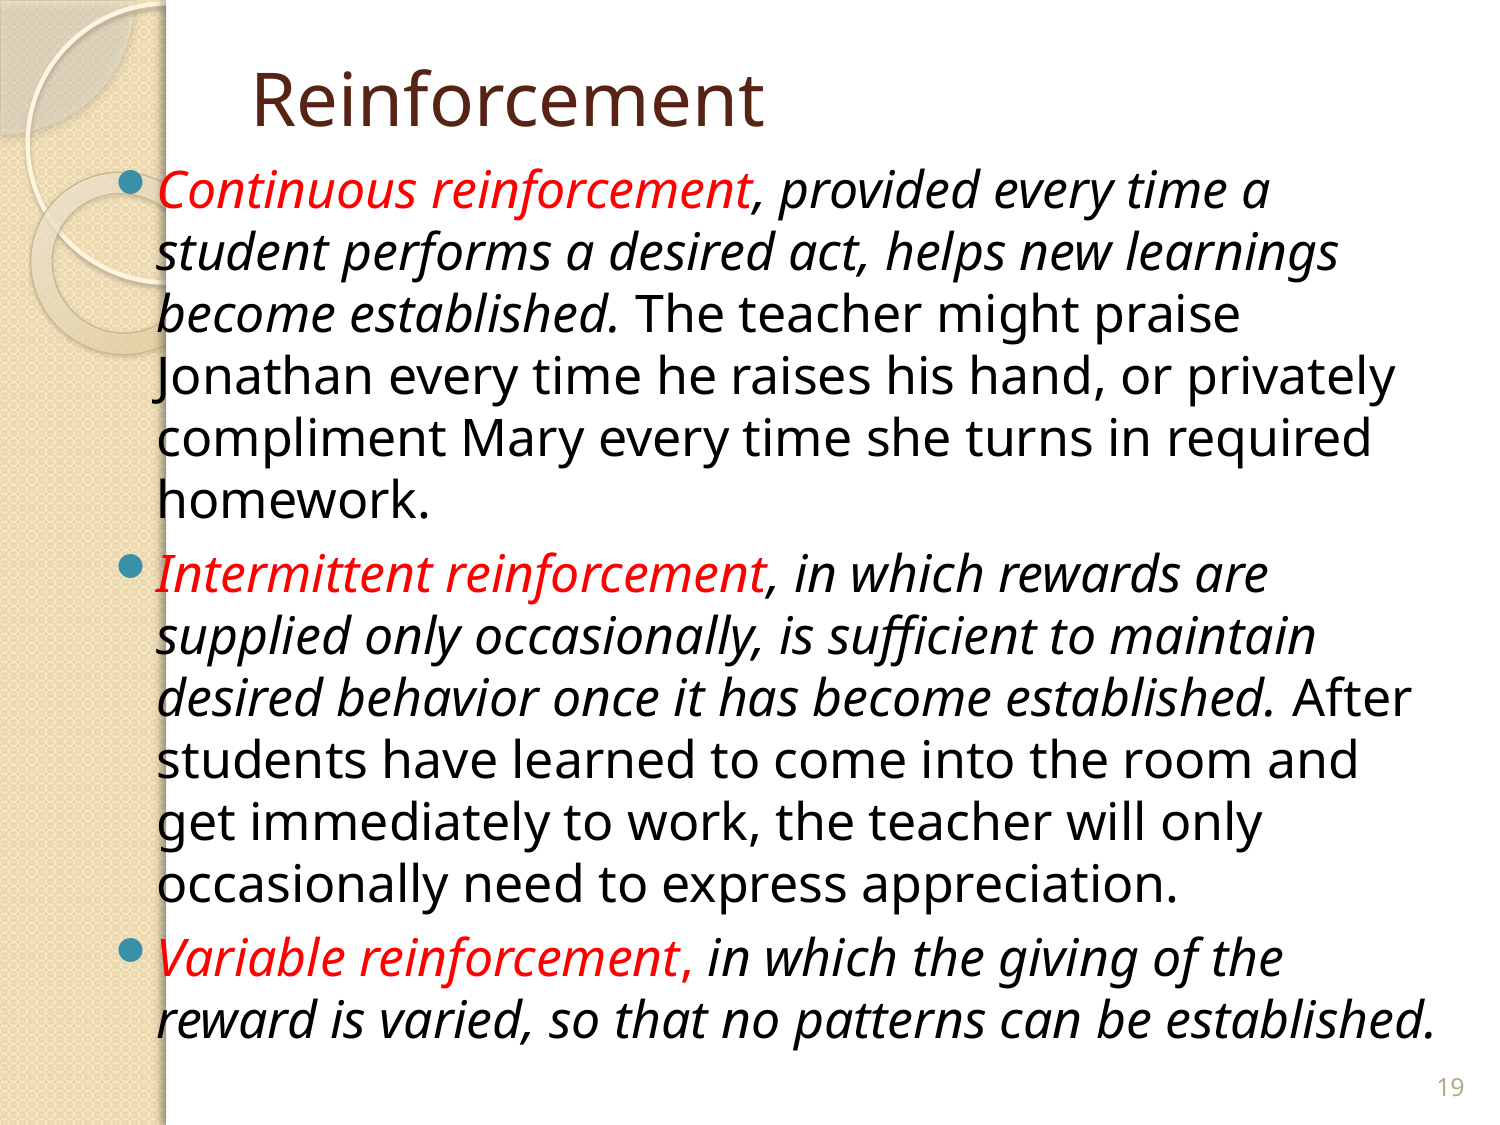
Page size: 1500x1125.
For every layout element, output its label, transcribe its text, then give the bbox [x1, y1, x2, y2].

title Reinforcement [235, 45, 1466, 149]
list Continuous reinforcement, provided every time a student performs a desired act, helps new learnings become established. The teacher might praise Jonathan every time he raises his hand, or privately compliment Mary every time she turns in required homework. Intermittent reinforcement, in which rewards are supplied only occasionally, is sufficient to maintain desired behavior once it has become established. After students have learned to come into the room and get immediately to work, the teacher will only occasionally need to express appreciation. Variable reinforcement, in which the giving of the reward is varied, so that no patterns can be established. [88, 149, 1461, 1083]
slide_number 19 [1413, 1034, 1488, 1113]
